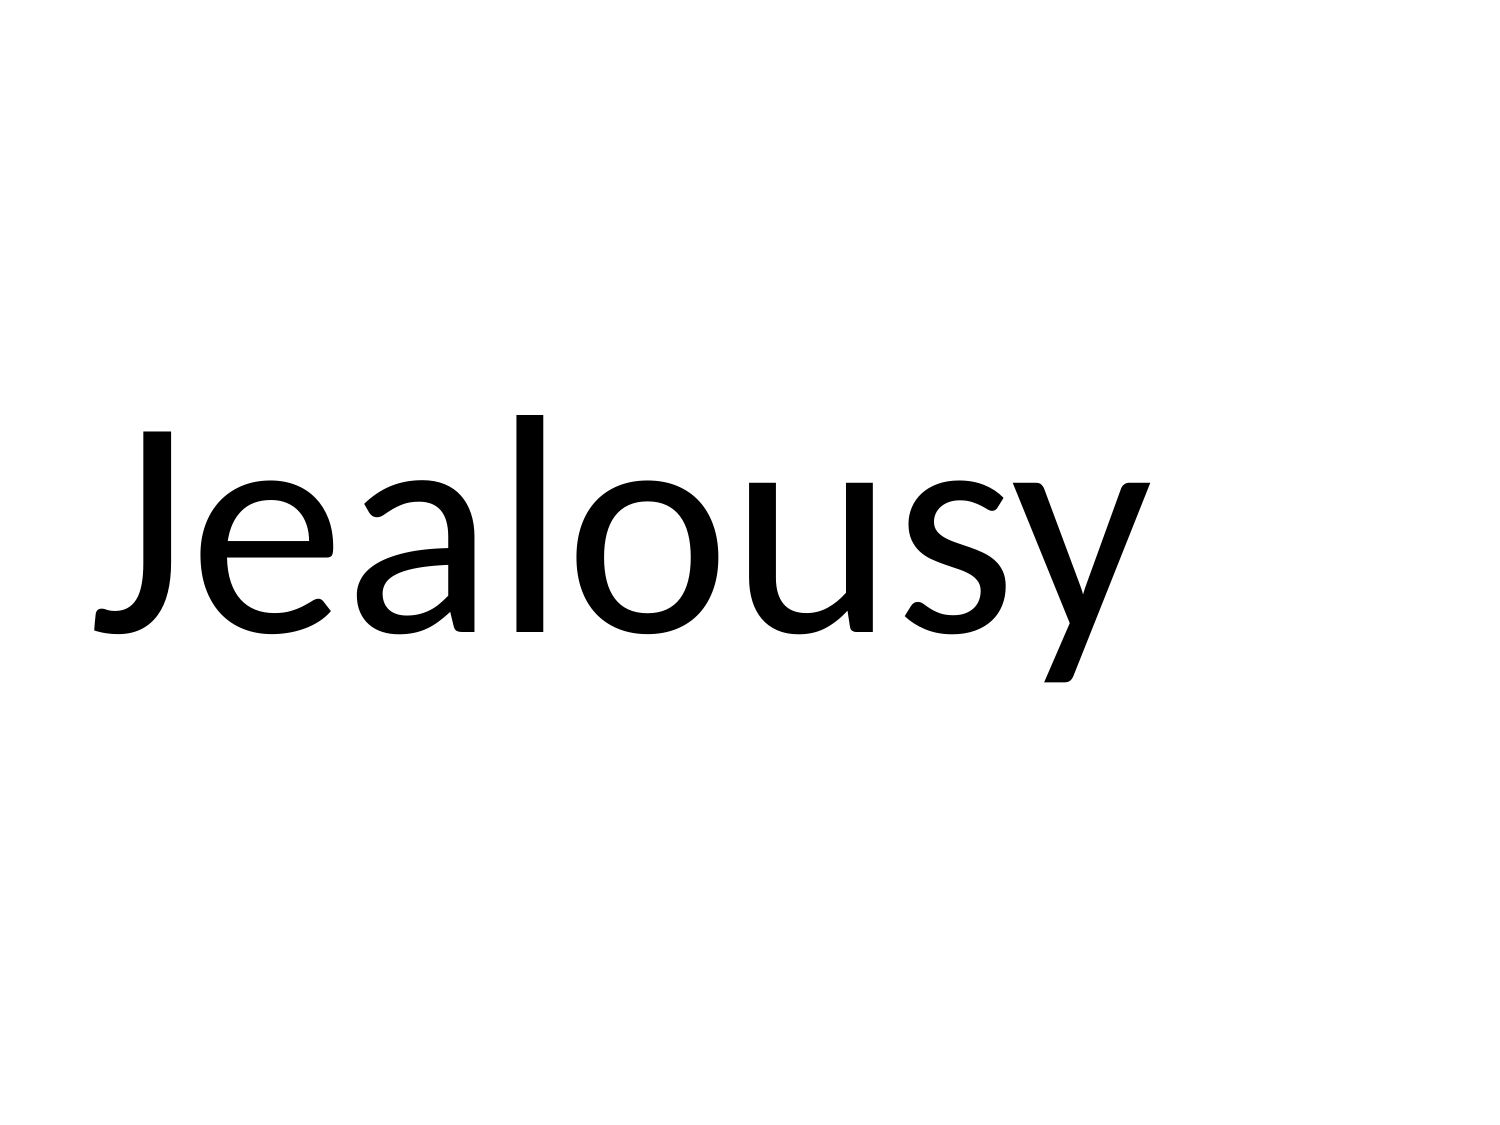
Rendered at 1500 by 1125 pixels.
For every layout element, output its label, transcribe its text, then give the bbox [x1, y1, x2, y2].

text_box Jealousy [74, 312, 1350, 703]
